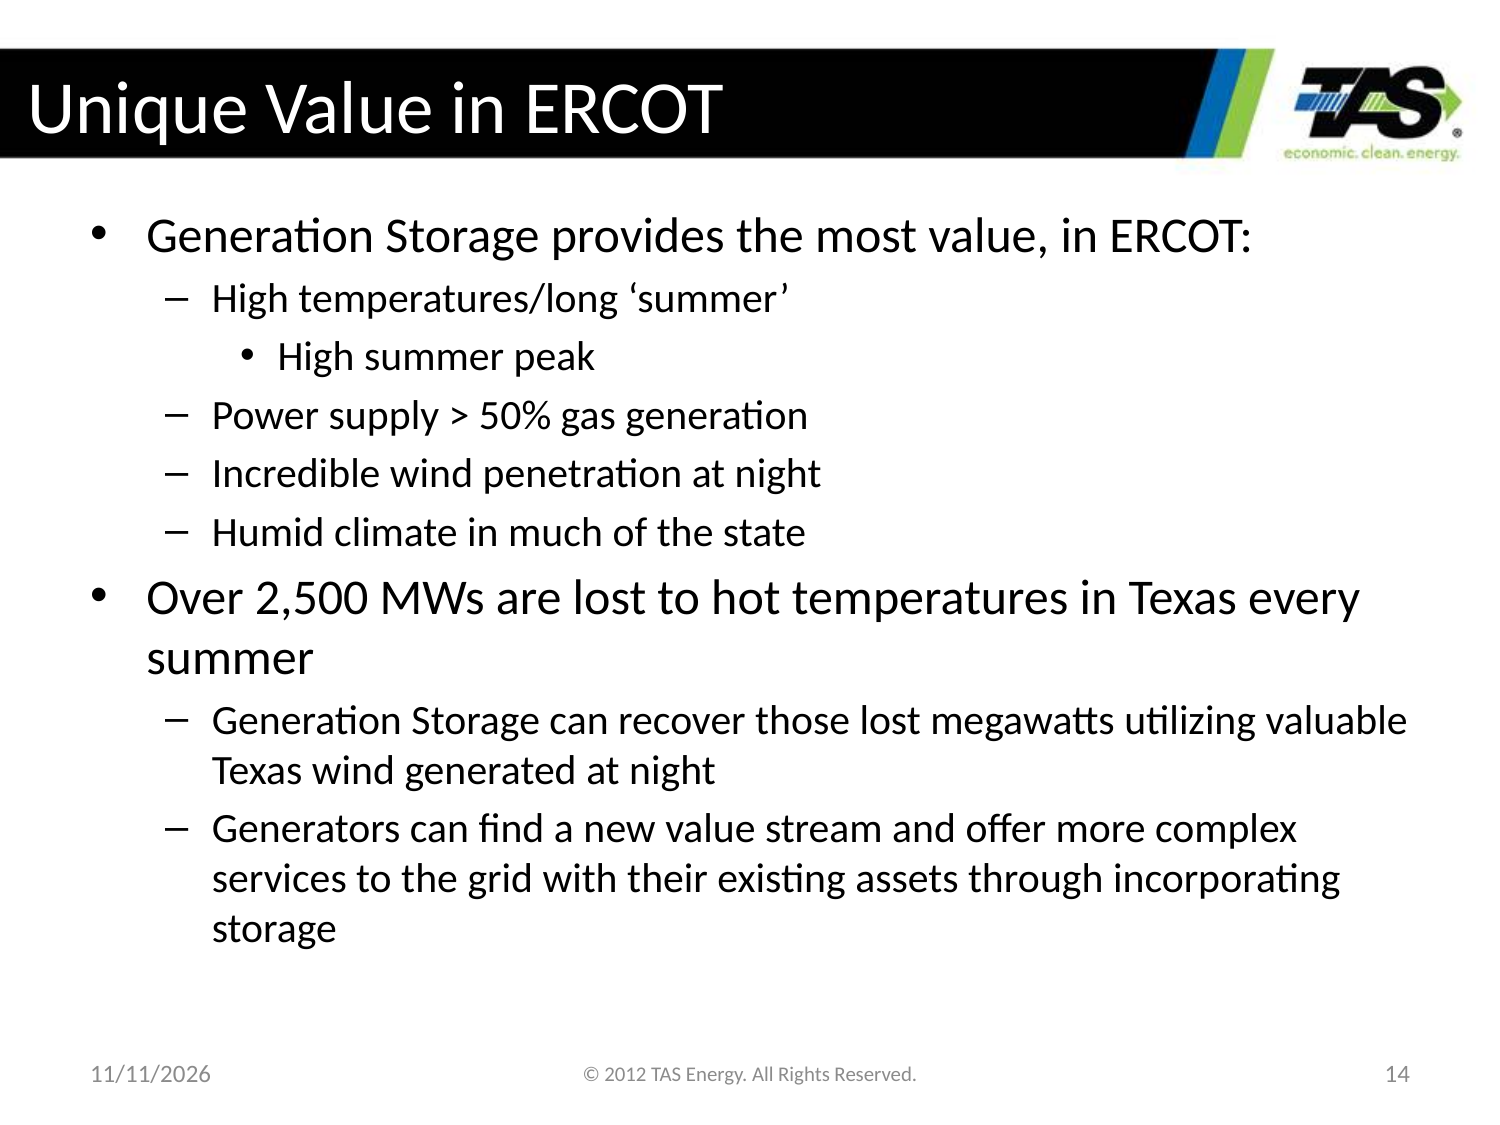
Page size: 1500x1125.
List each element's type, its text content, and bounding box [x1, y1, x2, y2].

slide_number 14 [1074, 1042, 1425, 1103]
list Generation Storage provides the most value, in ERCOT: High temperatures/long ‘summer’ High summer peak Power supply > 50% gas generation Incredible wind penetration at night Humid climate in much of the state Over 2,500 MWs are lost to hot temperatures in Texas every summer Generation Storage can recover those lost megawatts utilizing valuable Texas wind generated at night Generators can find a new value stream and offer more complex services to the grid with their existing assets through incorporating storage [75, 195, 1425, 1013]
footer © 2012 TAS Energy. All Rights Reserved. [512, 1042, 988, 1103]
picture [0, 0, 1500, 1125]
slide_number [75, 1042, 425, 1103]
title Unique Value in ERCOT [12, 62, 1188, 145]
